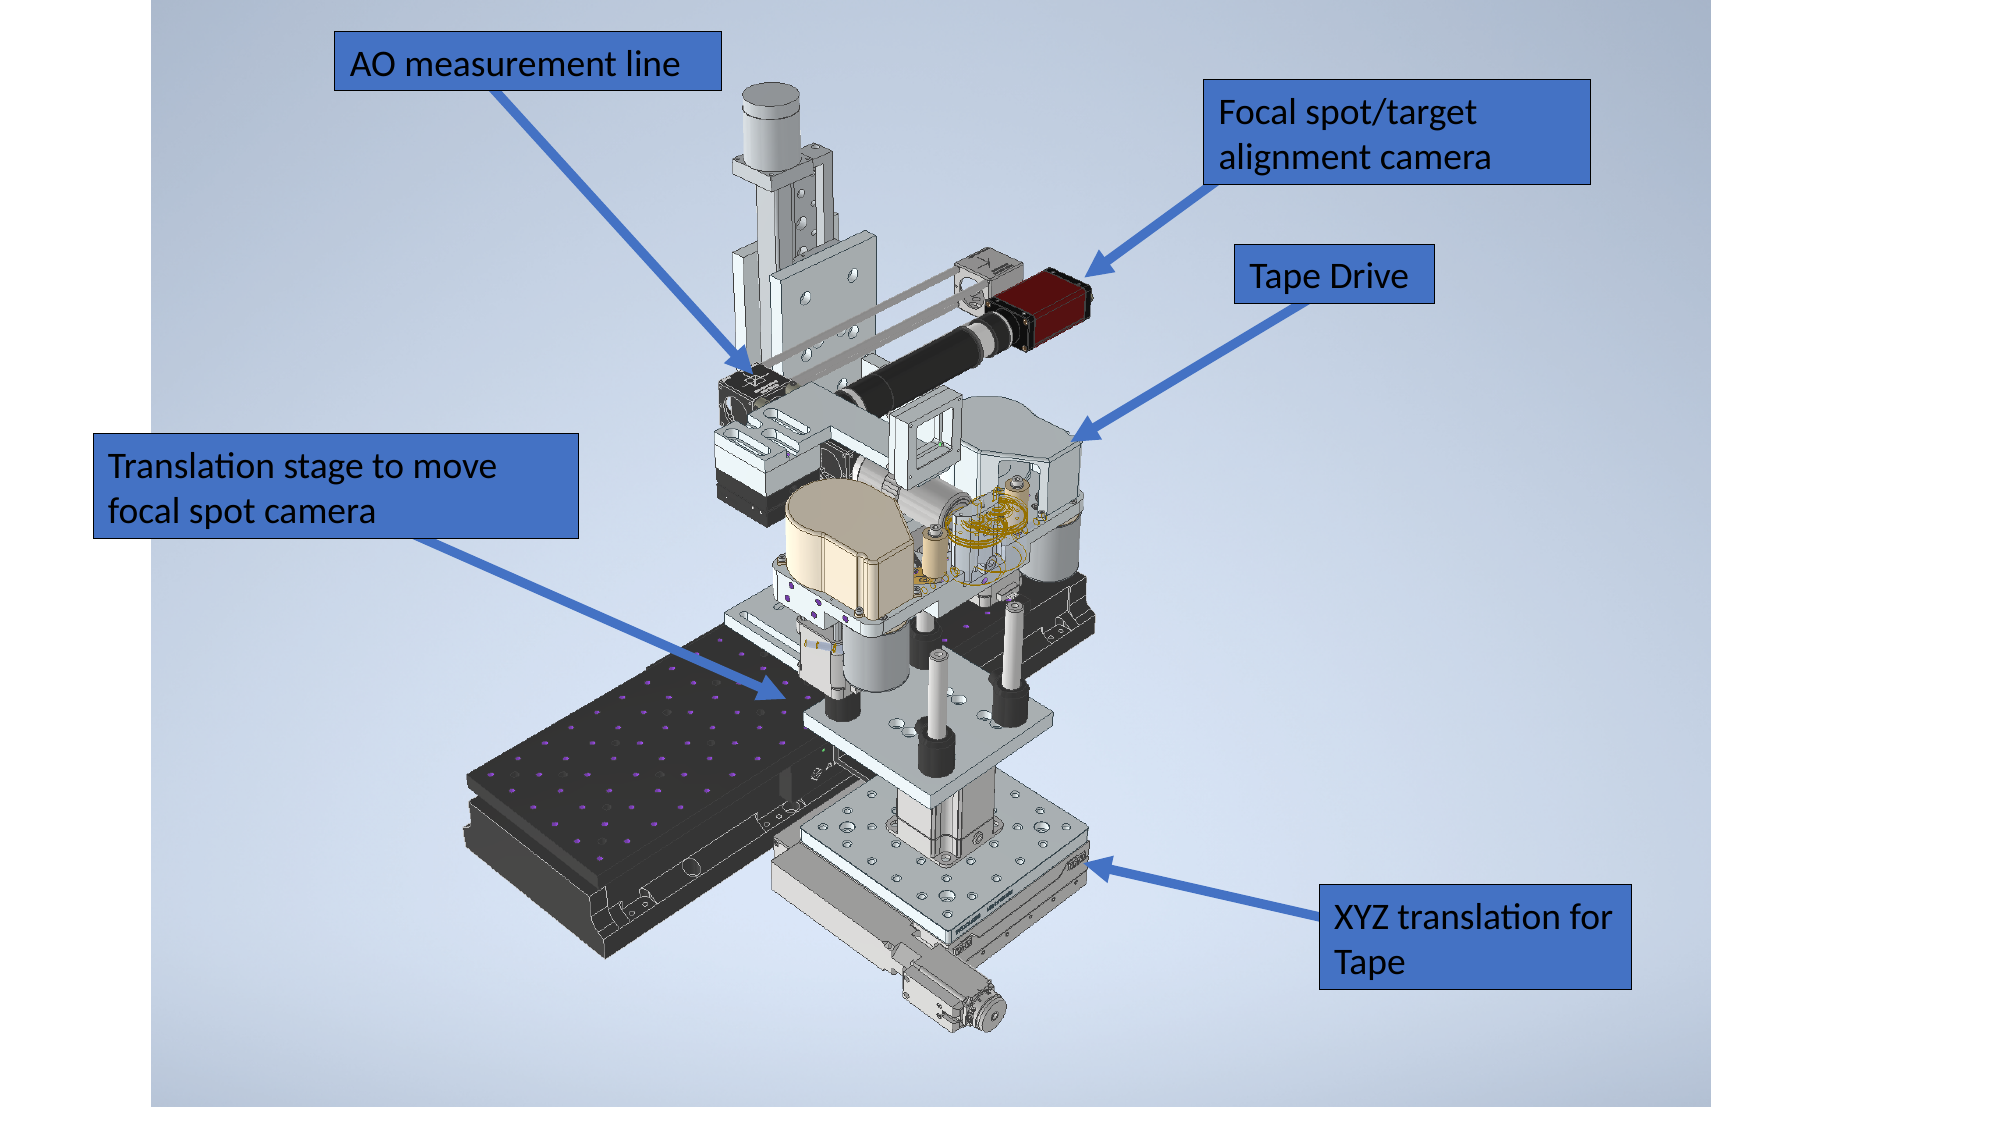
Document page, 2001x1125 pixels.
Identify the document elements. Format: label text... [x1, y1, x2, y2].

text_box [362, 511, 786, 699]
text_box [1070, 292, 1320, 442]
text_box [1083, 863, 1356, 926]
picture [151, 0, 1711, 1107]
text_box Translation stage to move focal spot camera [93, 433, 151, 539]
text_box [1084, 128, 1289, 278]
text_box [480, 74, 754, 375]
